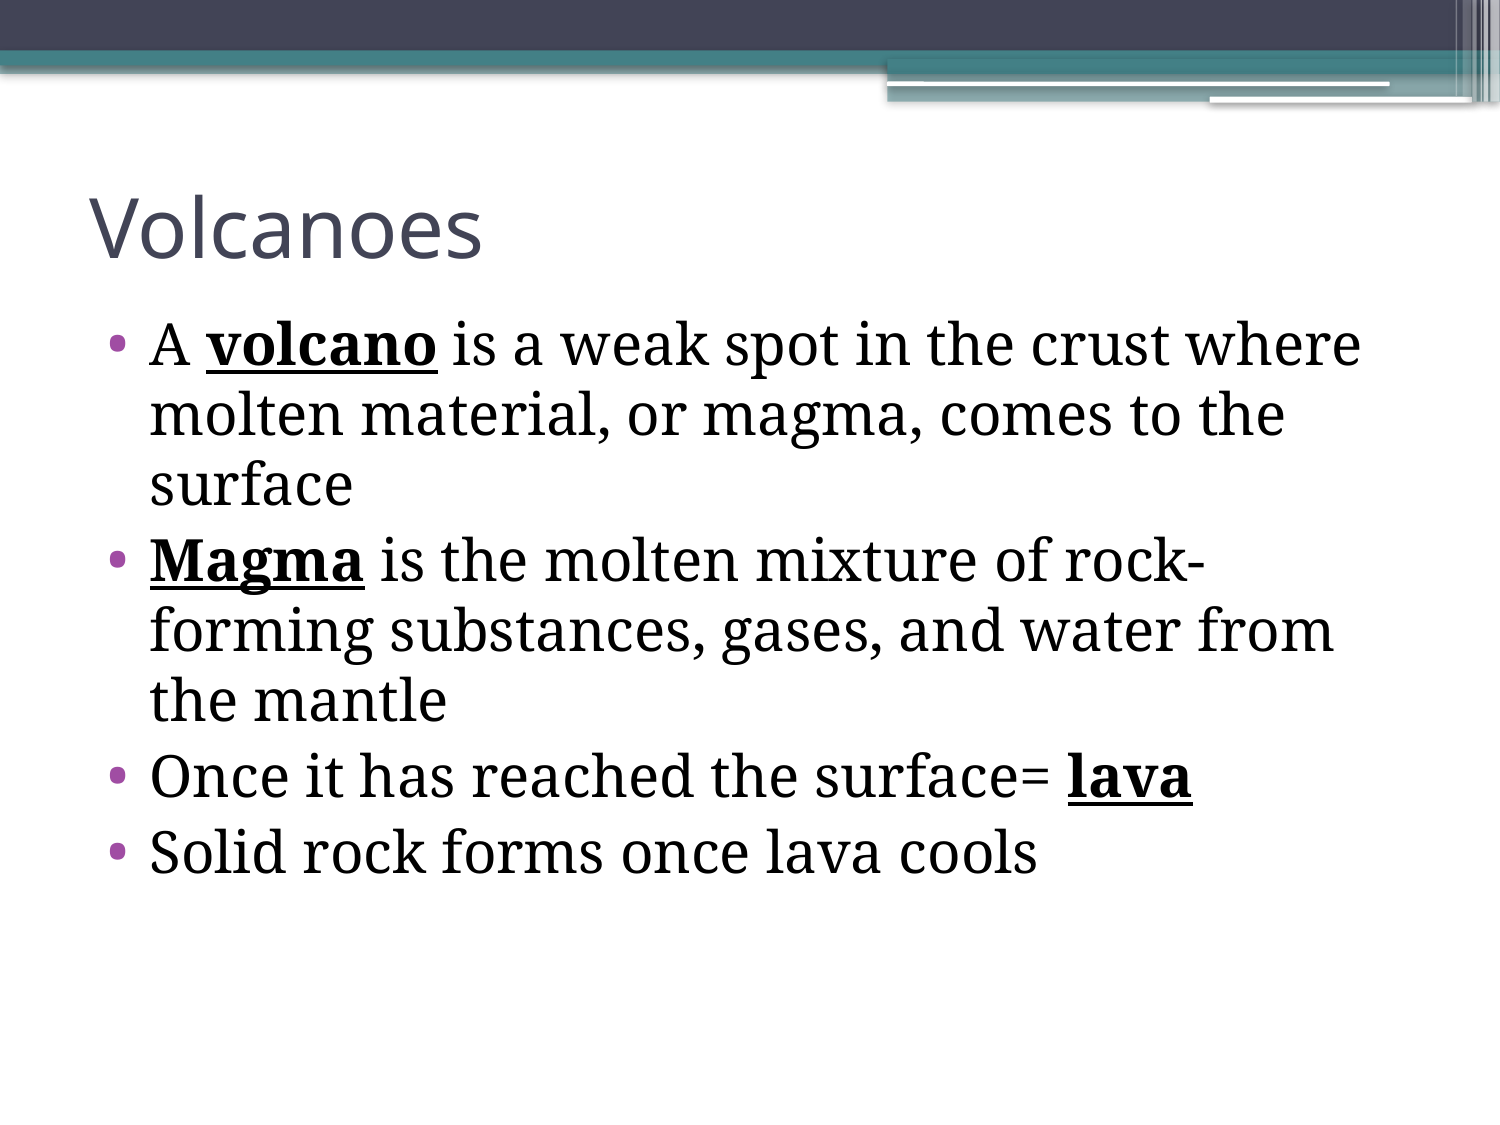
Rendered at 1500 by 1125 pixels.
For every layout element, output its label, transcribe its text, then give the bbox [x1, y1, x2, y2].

list A volcano is a weak spot in the crust where molten material, or magma, comes to the surface Magma is the molten mixture of rock-forming substances, gases, and water from the mantle Once it has reached the surface= lava Solid rock forms once lava cools [75, 299, 1425, 1079]
title Volcanoes [75, 137, 1425, 299]
